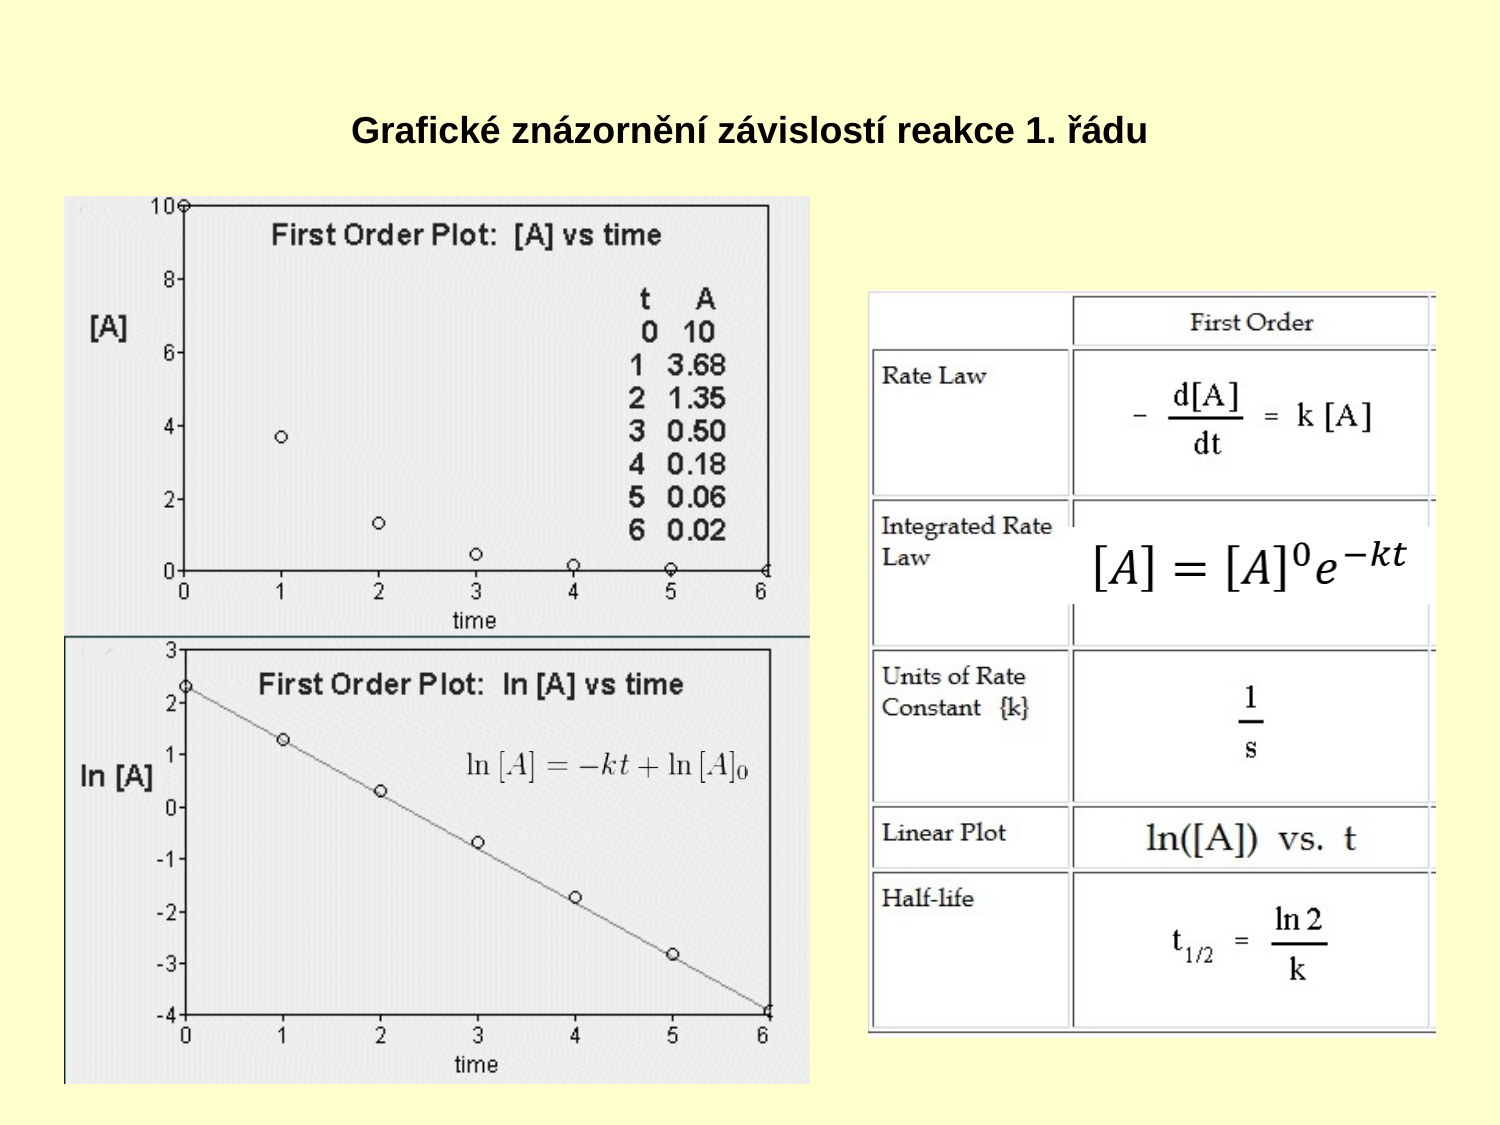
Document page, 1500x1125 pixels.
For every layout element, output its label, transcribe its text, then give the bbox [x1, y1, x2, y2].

picture [867, 290, 1436, 1038]
picture [64, 196, 811, 1084]
title Grafické znázornění závislostí reakce 1. řádu [112, 99, 1388, 175]
